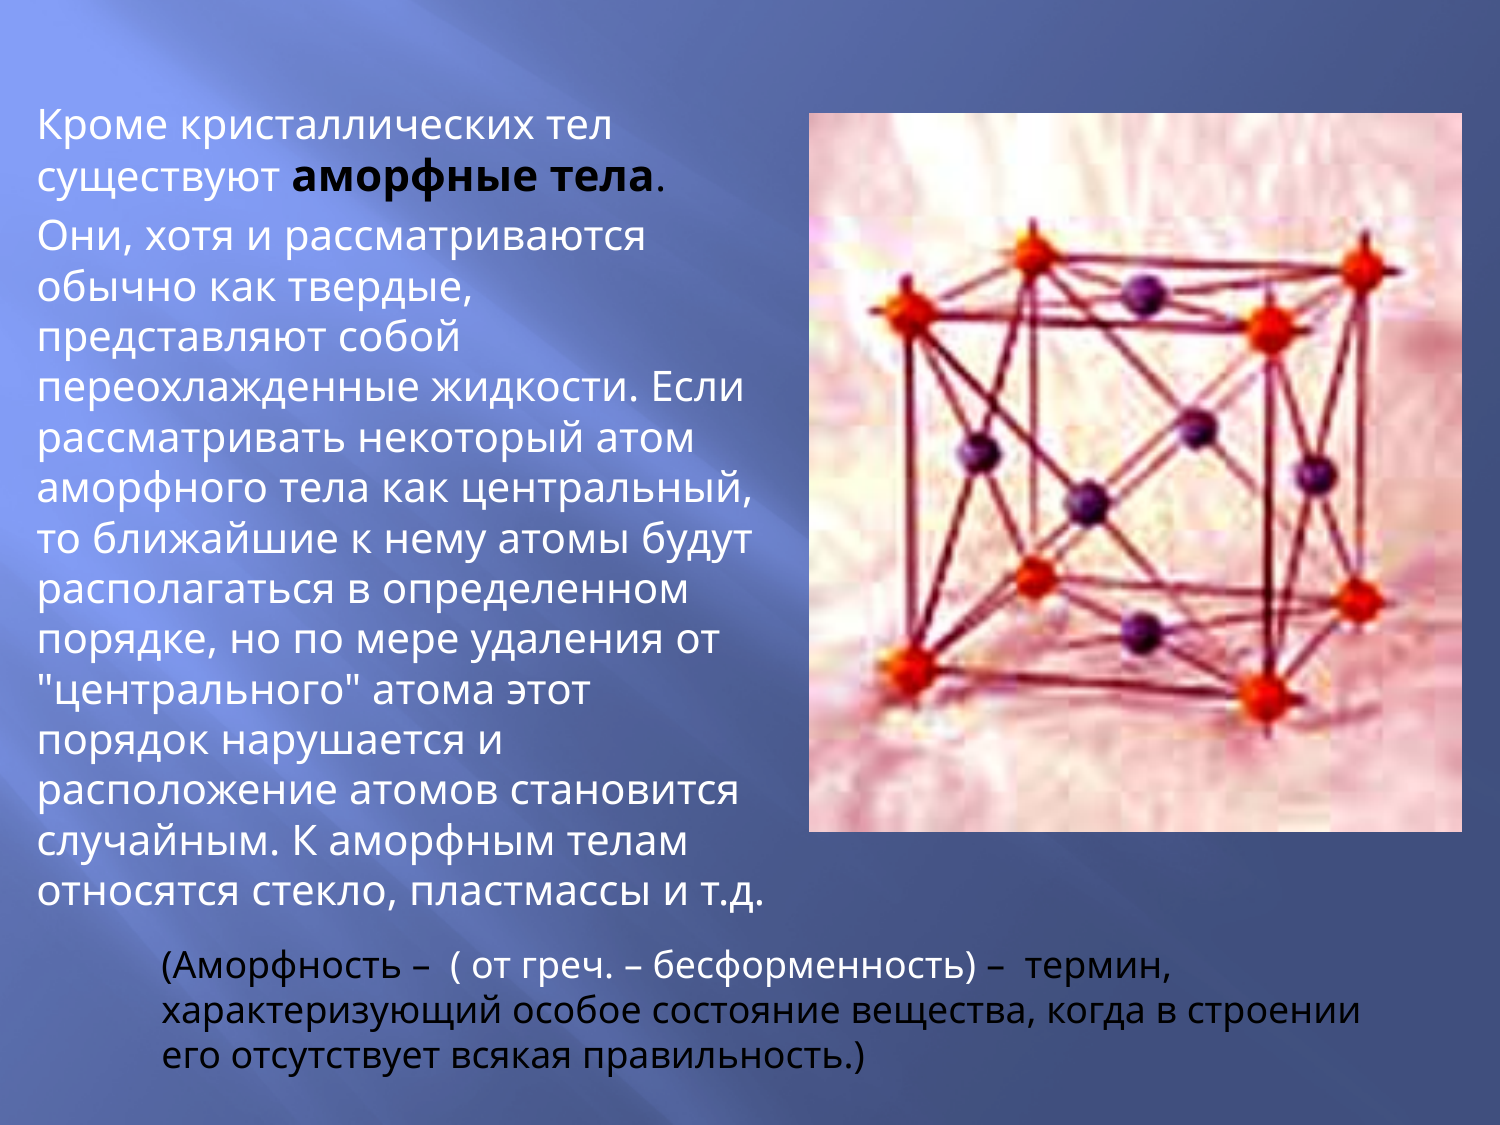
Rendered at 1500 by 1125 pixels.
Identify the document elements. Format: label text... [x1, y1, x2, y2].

list Кроме кристаллических тел существуют аморфные тела. Они, хотя и рассматриваются обычно как твердые, представляют собой переохлажденные жидкости. Если рассматривать некоторый атом аморфного тела как центральный, то ближайшие к нему атомы будут располагаться в определенном порядке, но по мере удаления от "центрального" атома этот порядок нарушается и расположение атомов становится случайным. К аморфным телам относятся стекло, пластмассы и т.д. [0, 90, 786, 941]
text_box (Аморфность – ( от греч. – бесформенность) – термин, характеризующий особое состояние вещества, когда в строении его отсутствует всякая правильность.) [123, 934, 1388, 1084]
picture [808, 113, 1462, 832]
